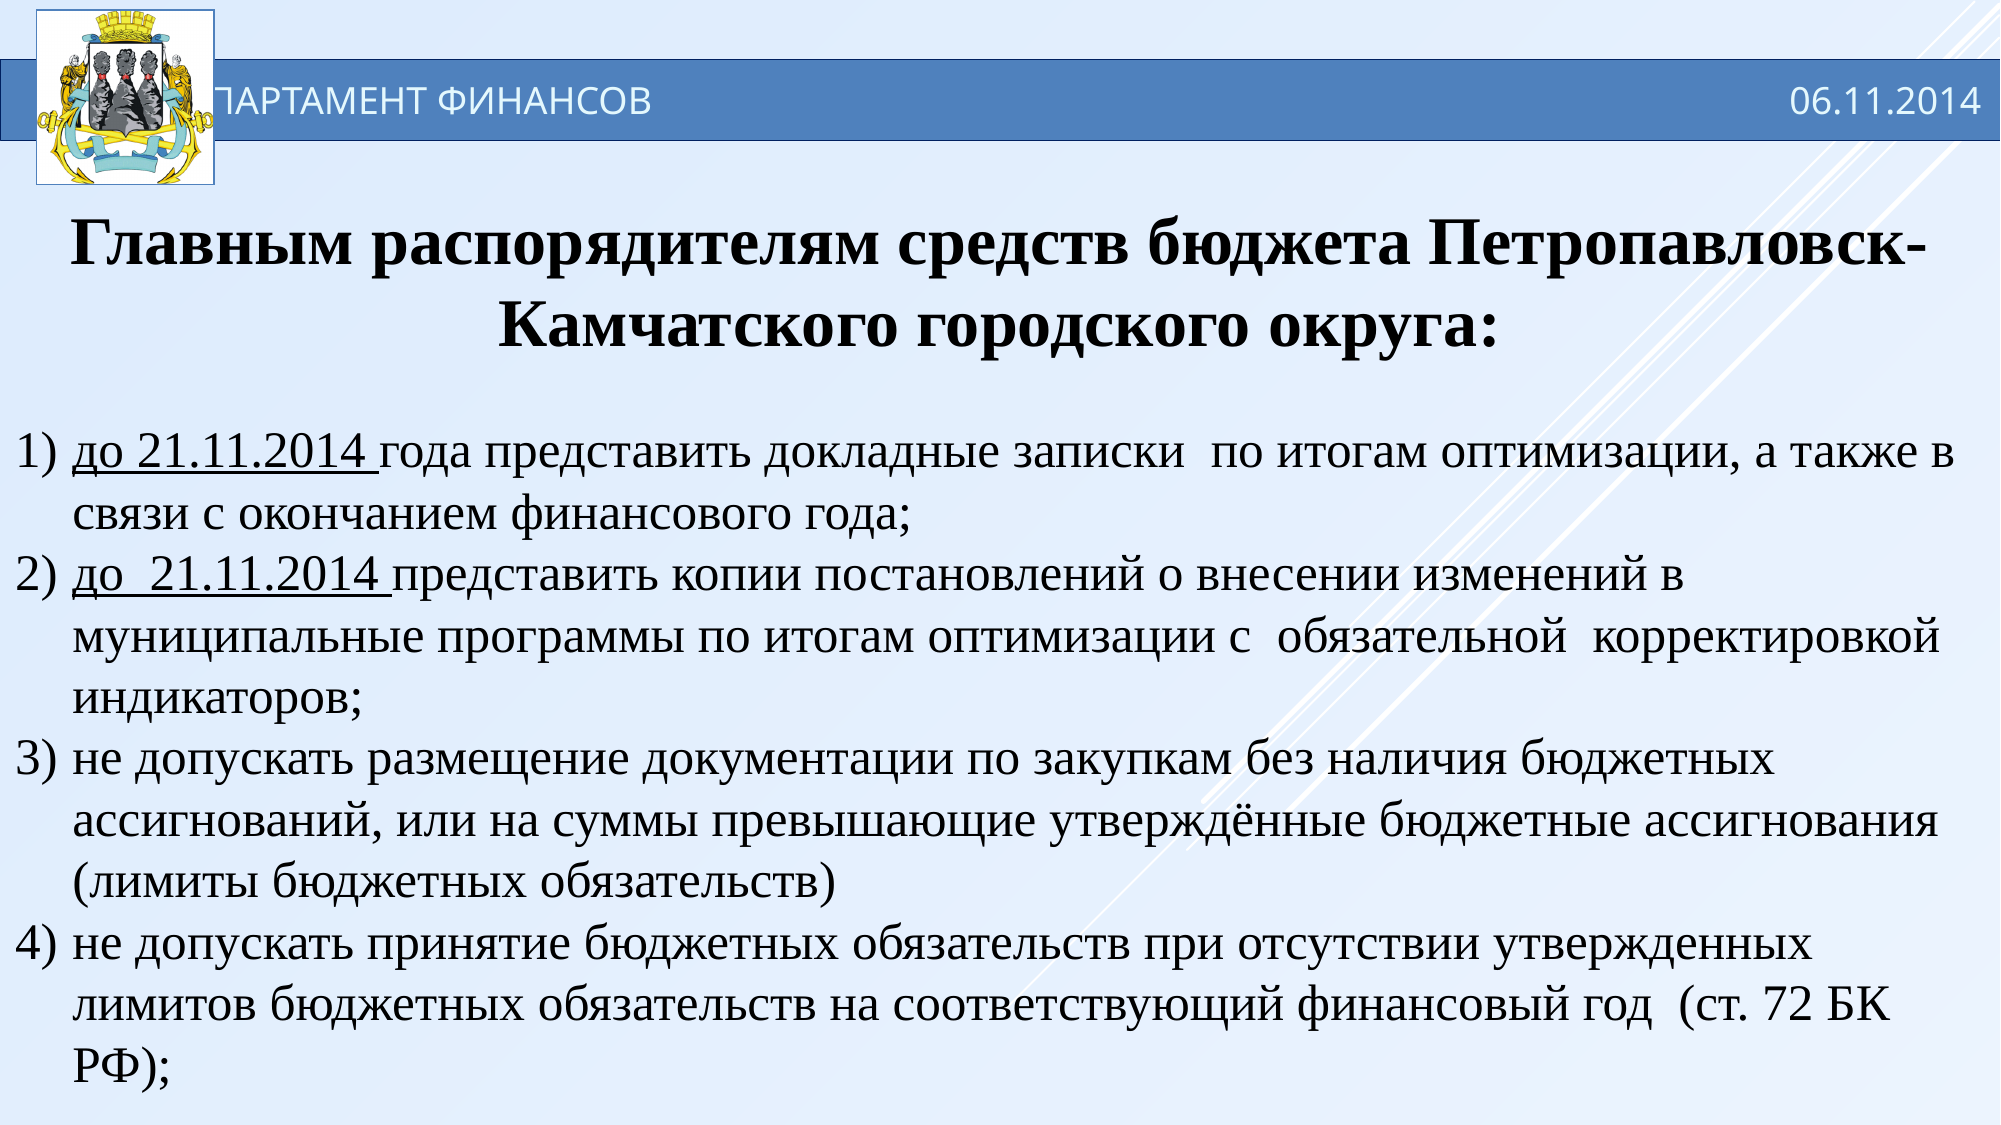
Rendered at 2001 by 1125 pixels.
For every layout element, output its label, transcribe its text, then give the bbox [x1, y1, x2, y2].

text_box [0, 10, 2000, 184]
text_box Главным распорядителям средств бюджета Петропавловск-Камчатского городского округа: до 21.11.2014 года представить докладные записки по итогам оптимизации, а также в связи с окончанием финансового года; до 21.11.2014 представить копии постановлений о внесении изменений в муниципальные программы по итогам оптимизации с обязательной корректировкой индикаторов; не допускать размещение документации по закупкам без наличия бюджетных ассигнований, или на суммы превышающие утверждённые бюджетные ассигнования (лимиты бюджетных обязательств) не допускать принятие бюджетных обязательств при отсутствии утвержденных лимитов бюджетных обязательств на соответствующий финансовый год (ст. 72 БК РФ); [0, 188, 2000, 1105]
